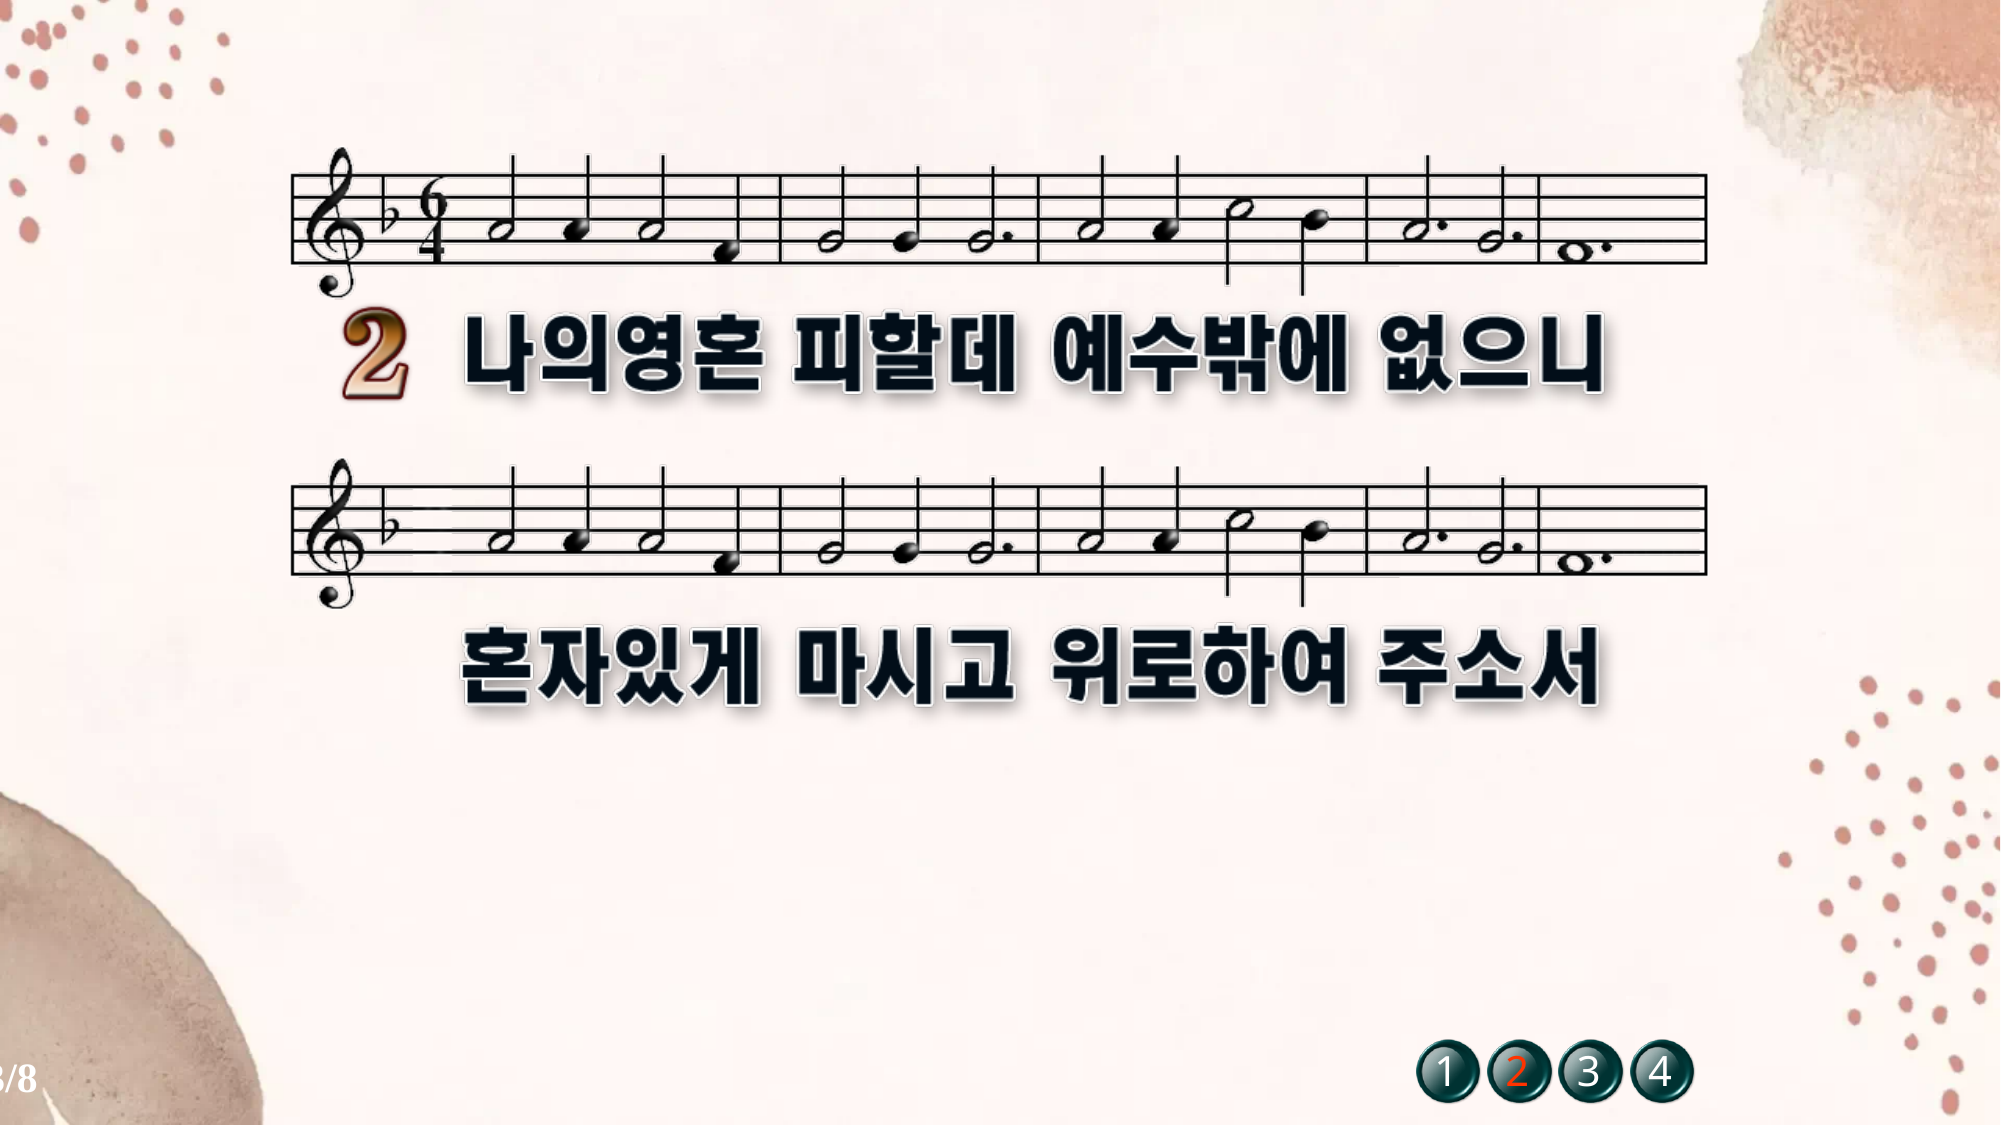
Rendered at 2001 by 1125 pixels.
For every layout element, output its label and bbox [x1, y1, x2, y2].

text_box [1484, 1035, 1555, 1106]
text_box [1627, 1035, 1697, 1106]
text_box [1413, 1035, 1484, 1106]
picture [0, 0, 2001, 1125]
text_box [1555, 1035, 1626, 1106]
